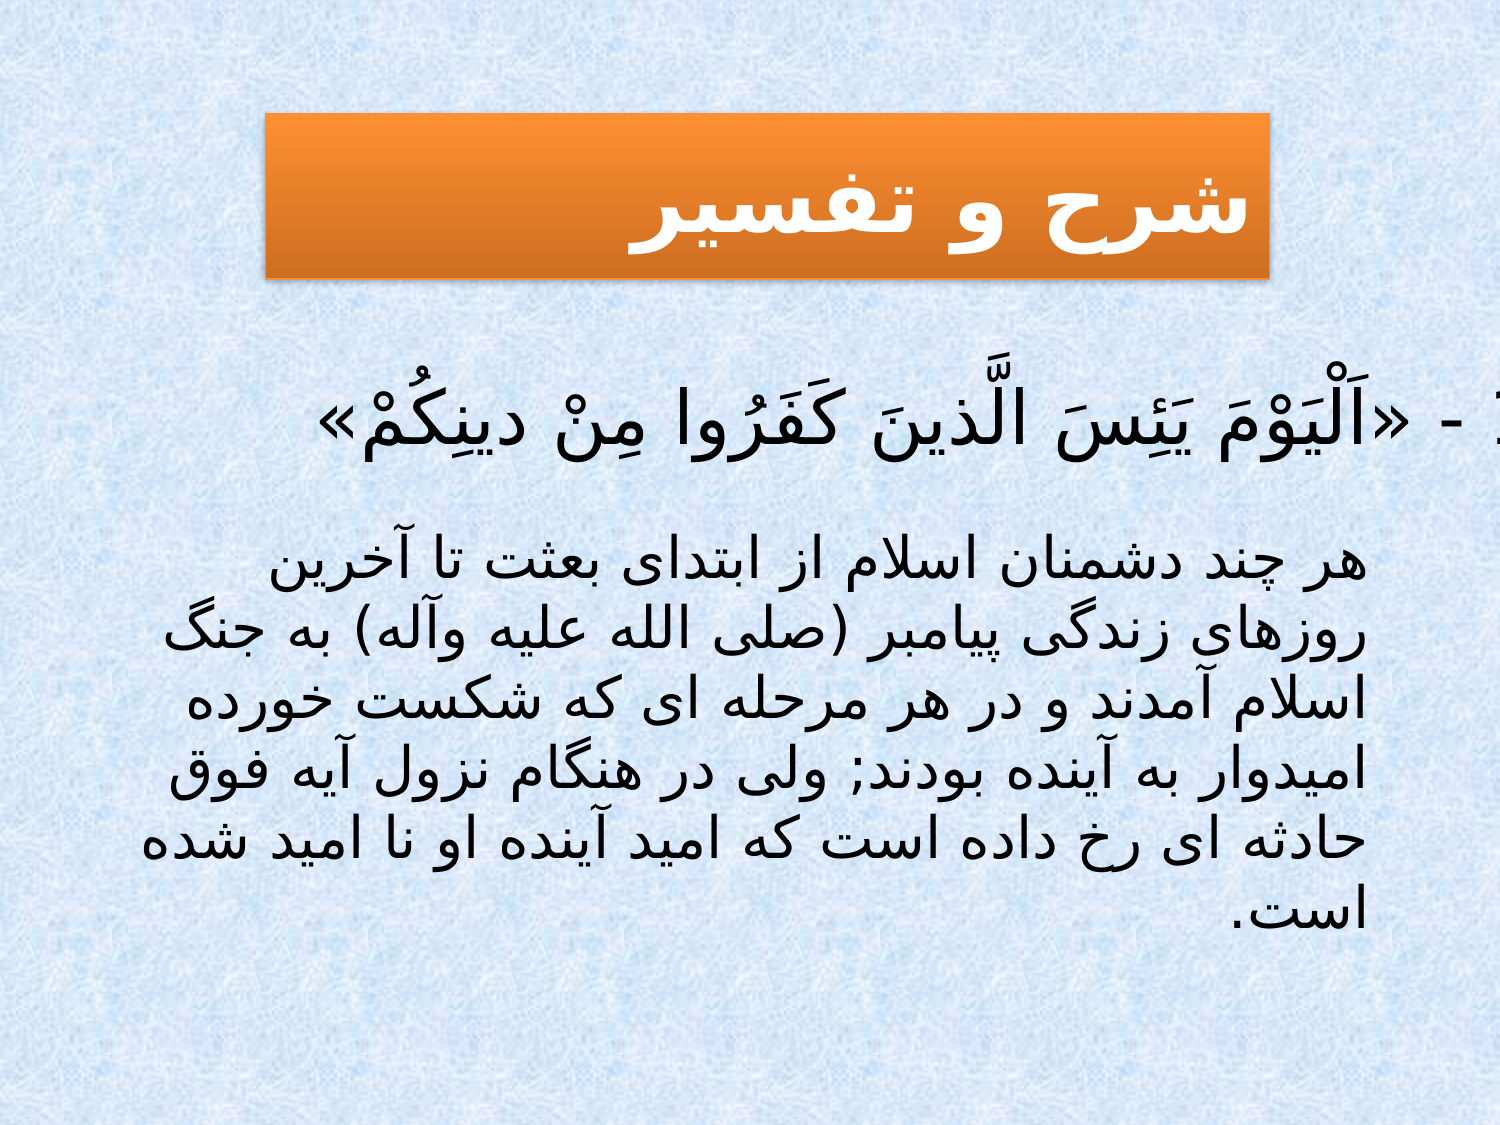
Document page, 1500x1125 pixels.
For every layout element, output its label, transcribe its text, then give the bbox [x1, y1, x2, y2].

text_box 1 - «اَلْيَوْمَ يَئِسَ الَّذينَ كَفَرُوا مِنْ دينِكُمْ» [275, 361, 1500, 467]
text_box هر چند دشمنان اسلام از ابتداى بعثت تا آخرين روزهاى زندگى پيامبر (صلى الله عليه وآله) به جنگ اسلام آمدند و در هر مرحله اى كه شكست خورده اميدوار به آينده بودند; ولى در هنگام نزول آيه فوق حادثه اى رخ داده است كه اميد آينده او نا اميد شده است. [123, 512, 1385, 948]
picture [0, 0, 1500, 1125]
title شرح و تفسير [265, 113, 1270, 280]
